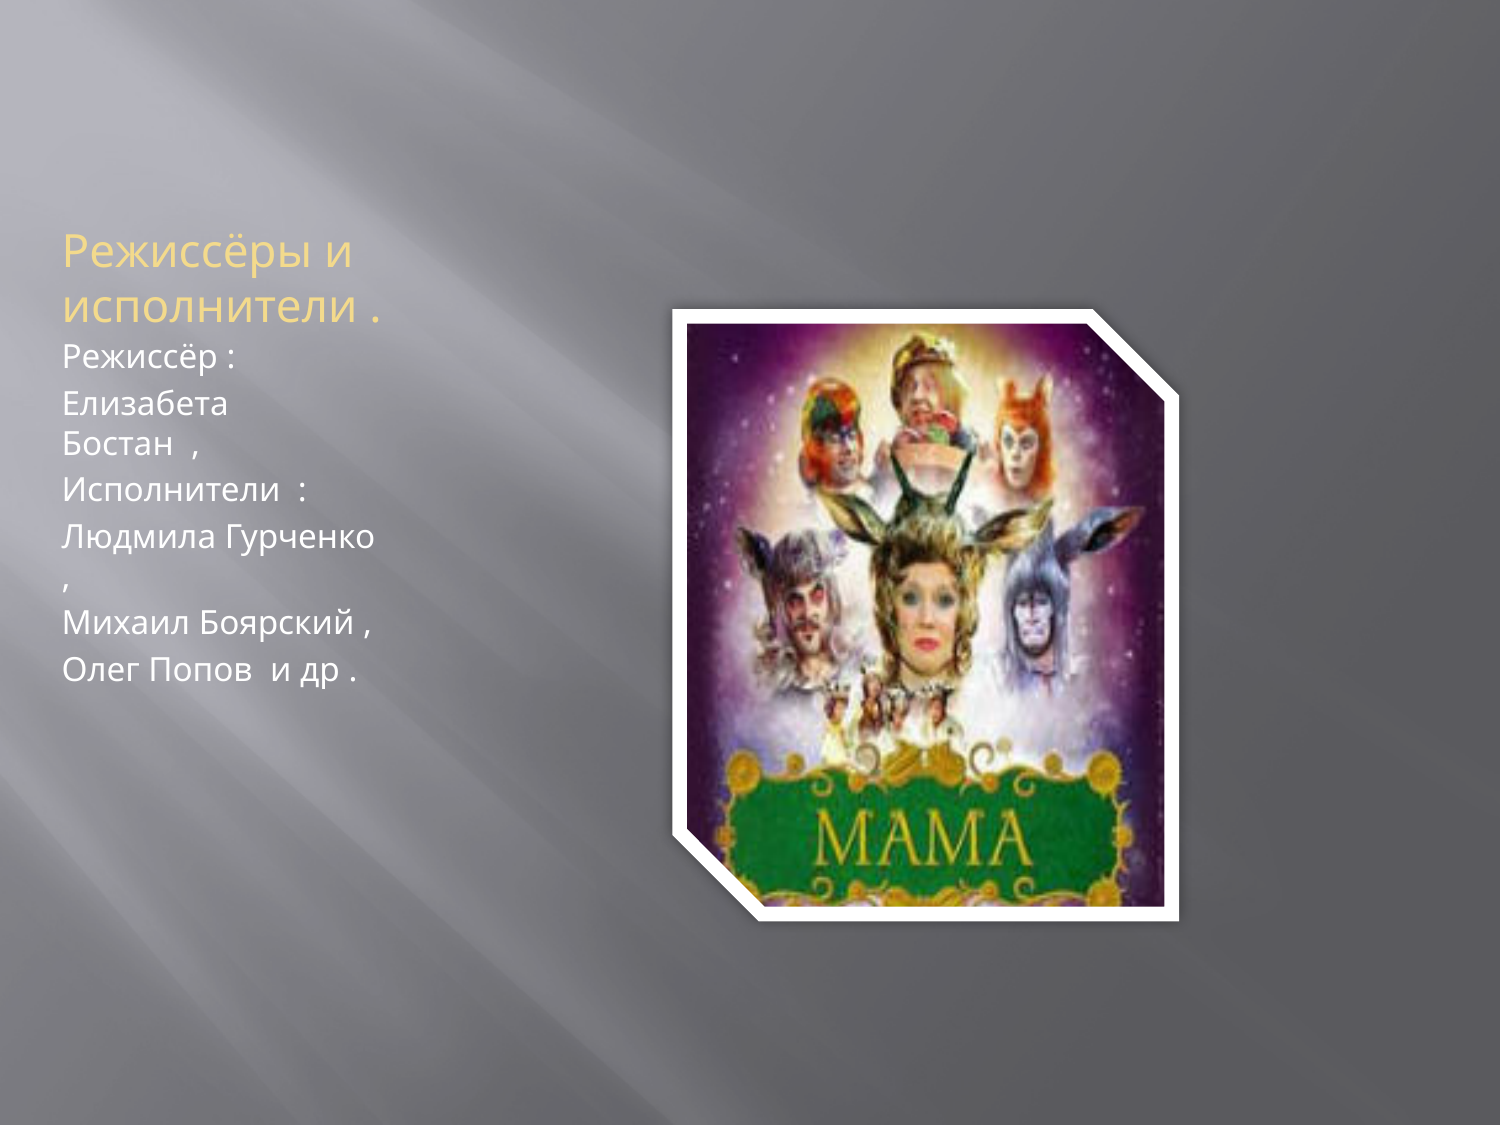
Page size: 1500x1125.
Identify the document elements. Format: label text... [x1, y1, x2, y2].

title Режиссёры и исполнители . [46, 164, 399, 328]
list Режиссёр : Елизабета Бостан , Исполнители : Людмила Гурченко , Михаил Боярский , Олег Попов и др . [46, 328, 399, 941]
picture [679, 316, 1172, 915]
